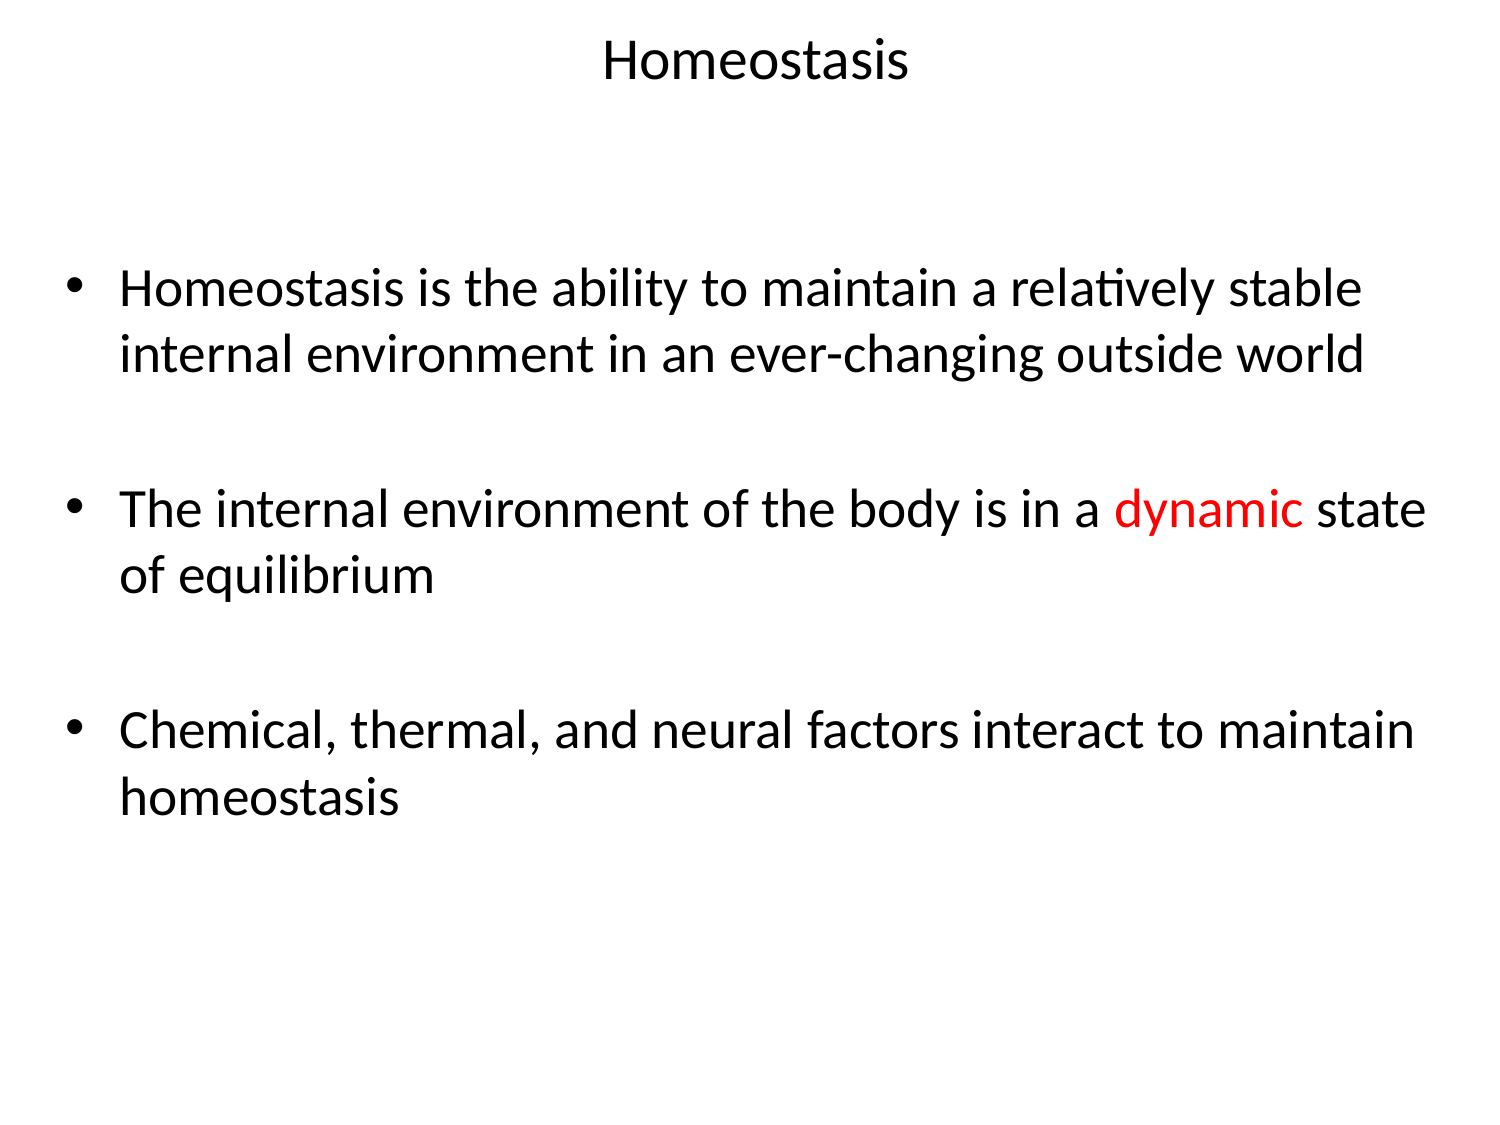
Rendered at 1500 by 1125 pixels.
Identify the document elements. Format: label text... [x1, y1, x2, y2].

title Homeostasis [37, 12, 1475, 100]
text_box Homeostasis is the ability to maintain a relatively stable internal environment in an ever-changing outside world The internal environment of the body is in a dynamic state of equilibrium Chemical, thermal, and neural factors interact to maintain homeostasis [49, 243, 1475, 841]
